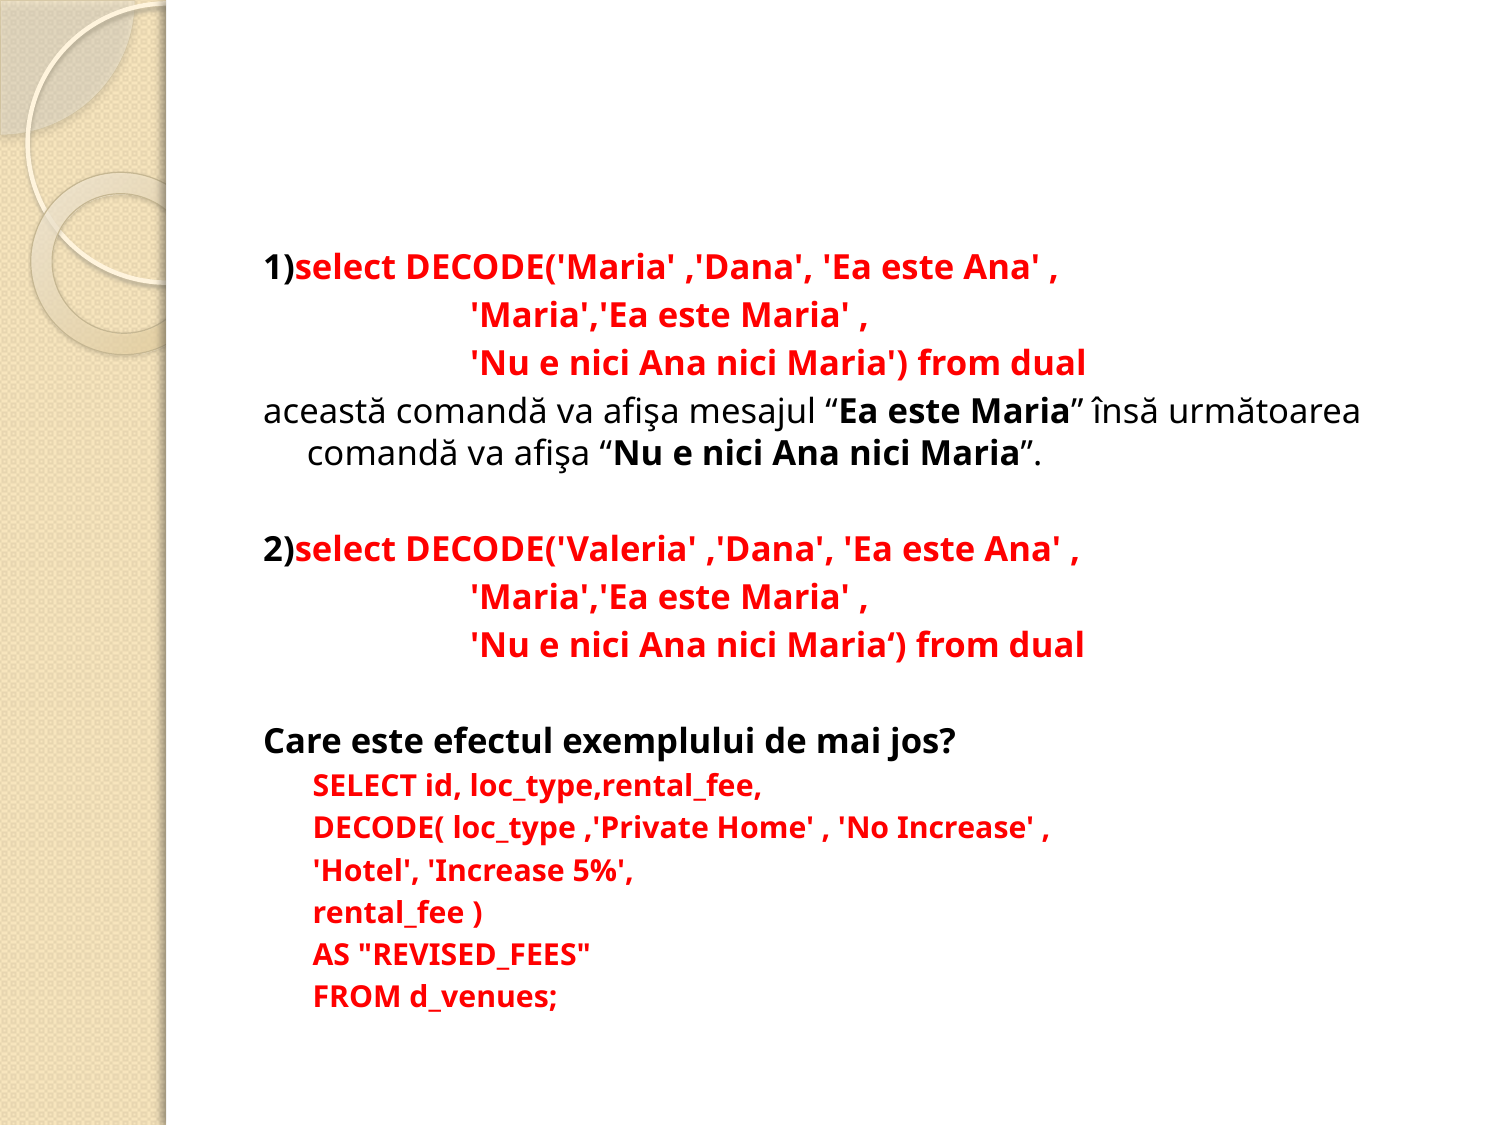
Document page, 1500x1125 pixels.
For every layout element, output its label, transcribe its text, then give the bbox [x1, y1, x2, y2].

list 1)select DECODE('Maria' ,'Dana', 'Ea este Ana' , 'Maria','Ea este Maria' , 'Nu e nici Ana nici Maria') from dual această comandă va afişa mesajul “Ea este Maria” însă următoarea comandă va afişa “Nu e nici Ana nici Maria”. 2)select DECODE('Valeria' ,'Dana', 'Ea este Ana' , 'Maria','Ea este Maria' , 'Nu e nici Ana nici Maria‘) from dual Care este efectul exemplului de mai jos? SELECT id, loc_type,rental_fee, DECODE( loc_type ,'Private Home' , 'No Increase' , 'Hotel', 'Increase 5%', rental_fee ) AS "REVISED_FEES" FROM d_venues; [235, 237, 1466, 1025]
